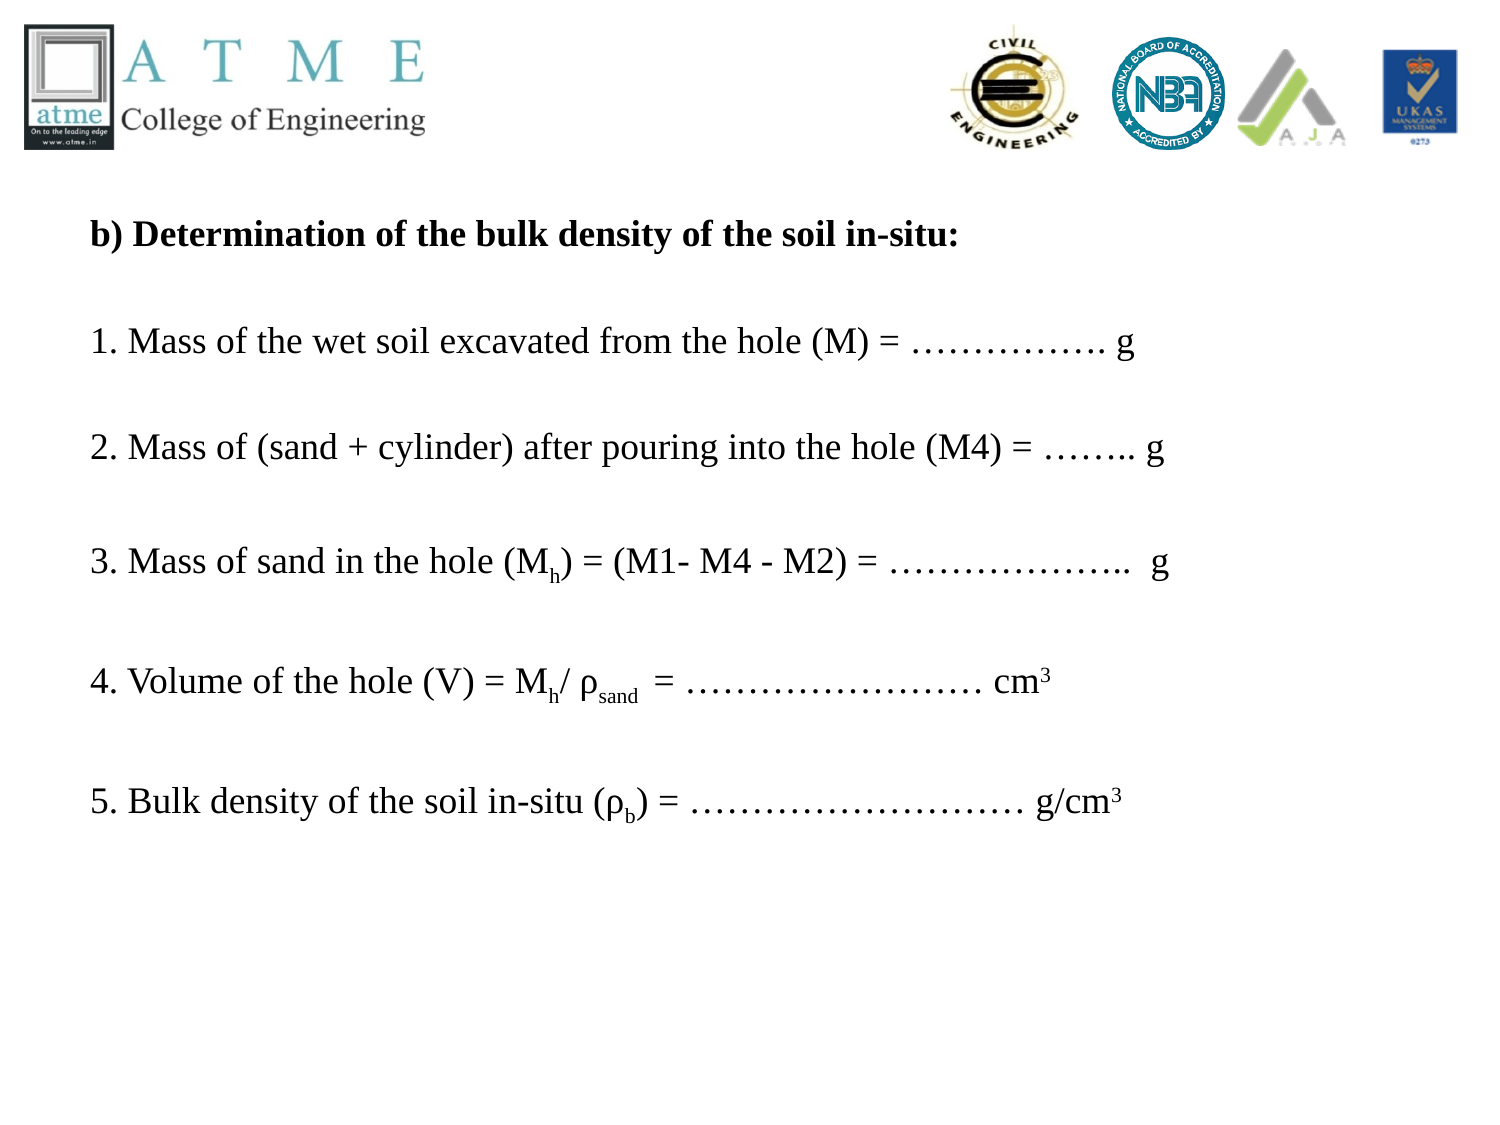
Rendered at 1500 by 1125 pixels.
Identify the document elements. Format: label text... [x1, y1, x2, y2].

picture [1209, 103, 1218, 120]
picture [1112, 37, 1213, 150]
picture [24, 24, 425, 150]
picture [950, 24, 1080, 150]
picture [1179, 37, 1225, 79]
picture [1184, 109, 1225, 150]
picture [1237, 49, 1458, 146]
list b) Determination of the bulk density of the soil in-situ: 1. Mass of the wet soil excavated from the hole (M) = ……………. g 2. Mass of (sand + cylinder) after pouring into the hole (M4) = …….. g 3. Mass of sand in the hole (Mh) = (M1- M4 - M2) = ……………….. g 4. Volume of the hole (V) = Mh/ ρsand = …………………… cm3 5. Bulk density of the soil in-situ (ρb) = ……………………… g/cm3 [75, 174, 1425, 1038]
